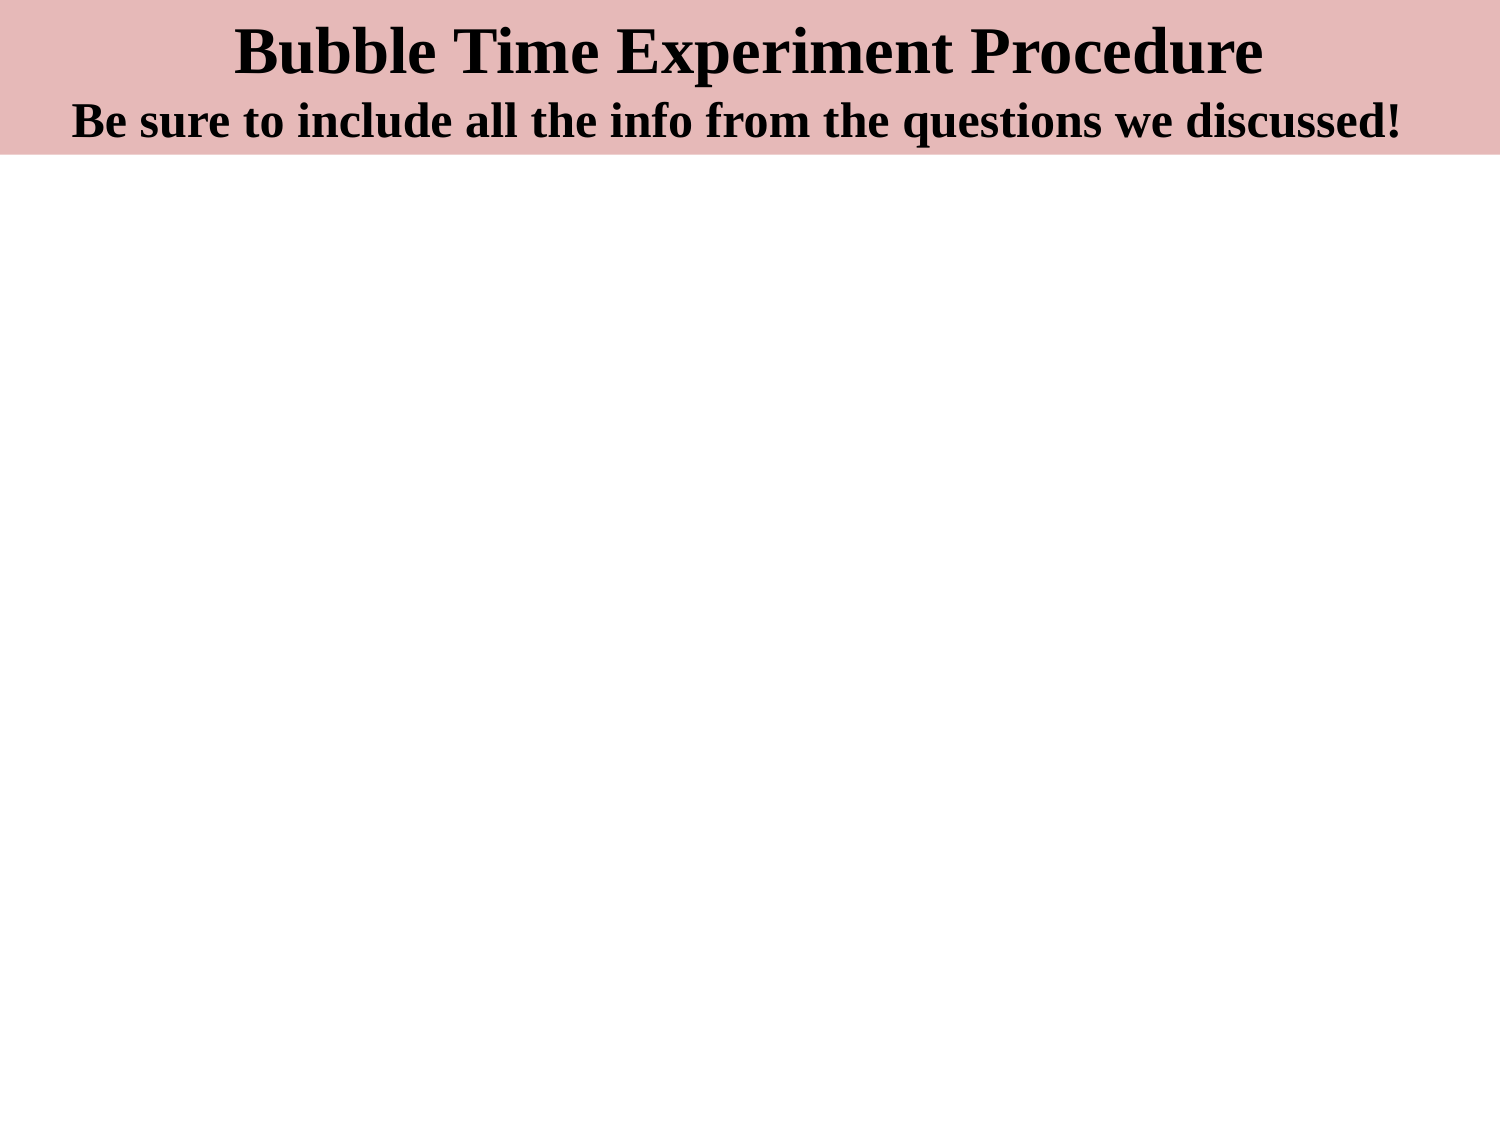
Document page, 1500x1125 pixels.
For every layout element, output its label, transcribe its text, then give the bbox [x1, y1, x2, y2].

text_box Bubble Time Experiment Procedure Be sure to include all the info from the questions we discussed! [0, 0, 1500, 155]
